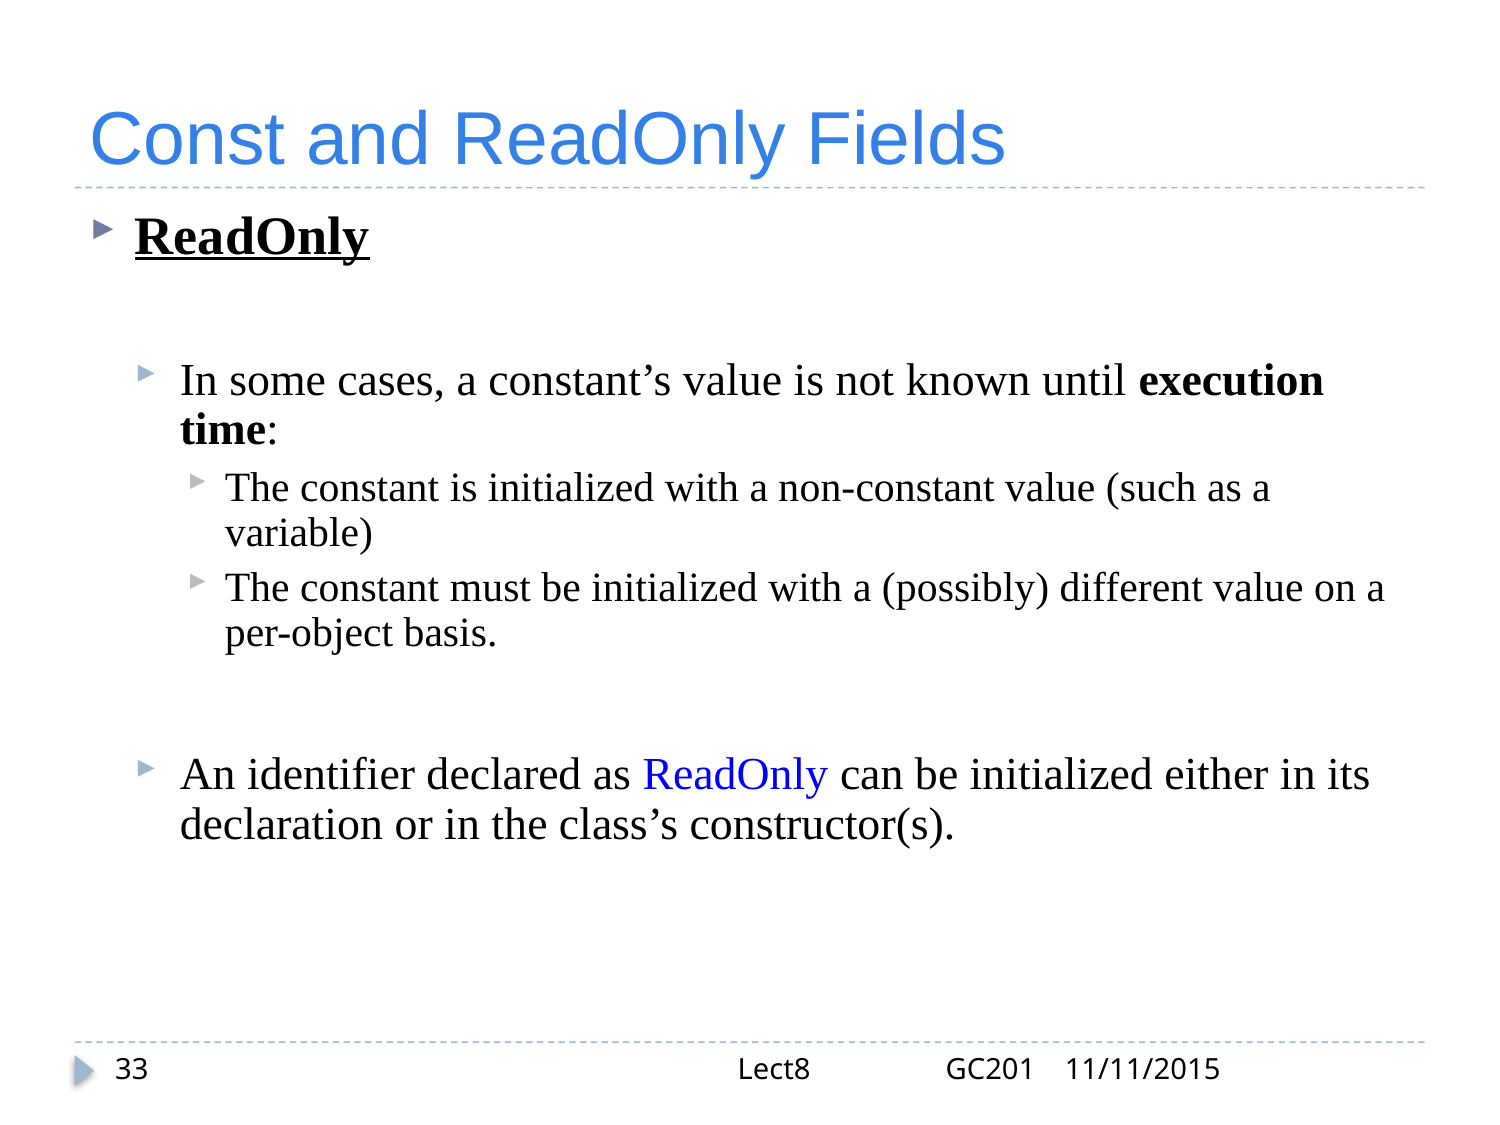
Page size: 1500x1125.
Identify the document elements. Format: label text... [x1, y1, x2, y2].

footer Lect8 GC201 [475, 1042, 1051, 1103]
title Const and ReadOnly Fields [75, 24, 1425, 188]
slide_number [1051, 1042, 1426, 1103]
slide_number 33 [100, 1042, 426, 1103]
list ReadOnly In some cases, a constant’s value is not known until execution time: The constant is initialized with a non-constant value (such as a variable) The constant must be initialized with a (possibly) different value on a per-object basis. An identifier declared as ReadOnly can be initialized either in its declaration or in the class’s constructor(s). [75, 200, 1425, 1006]
